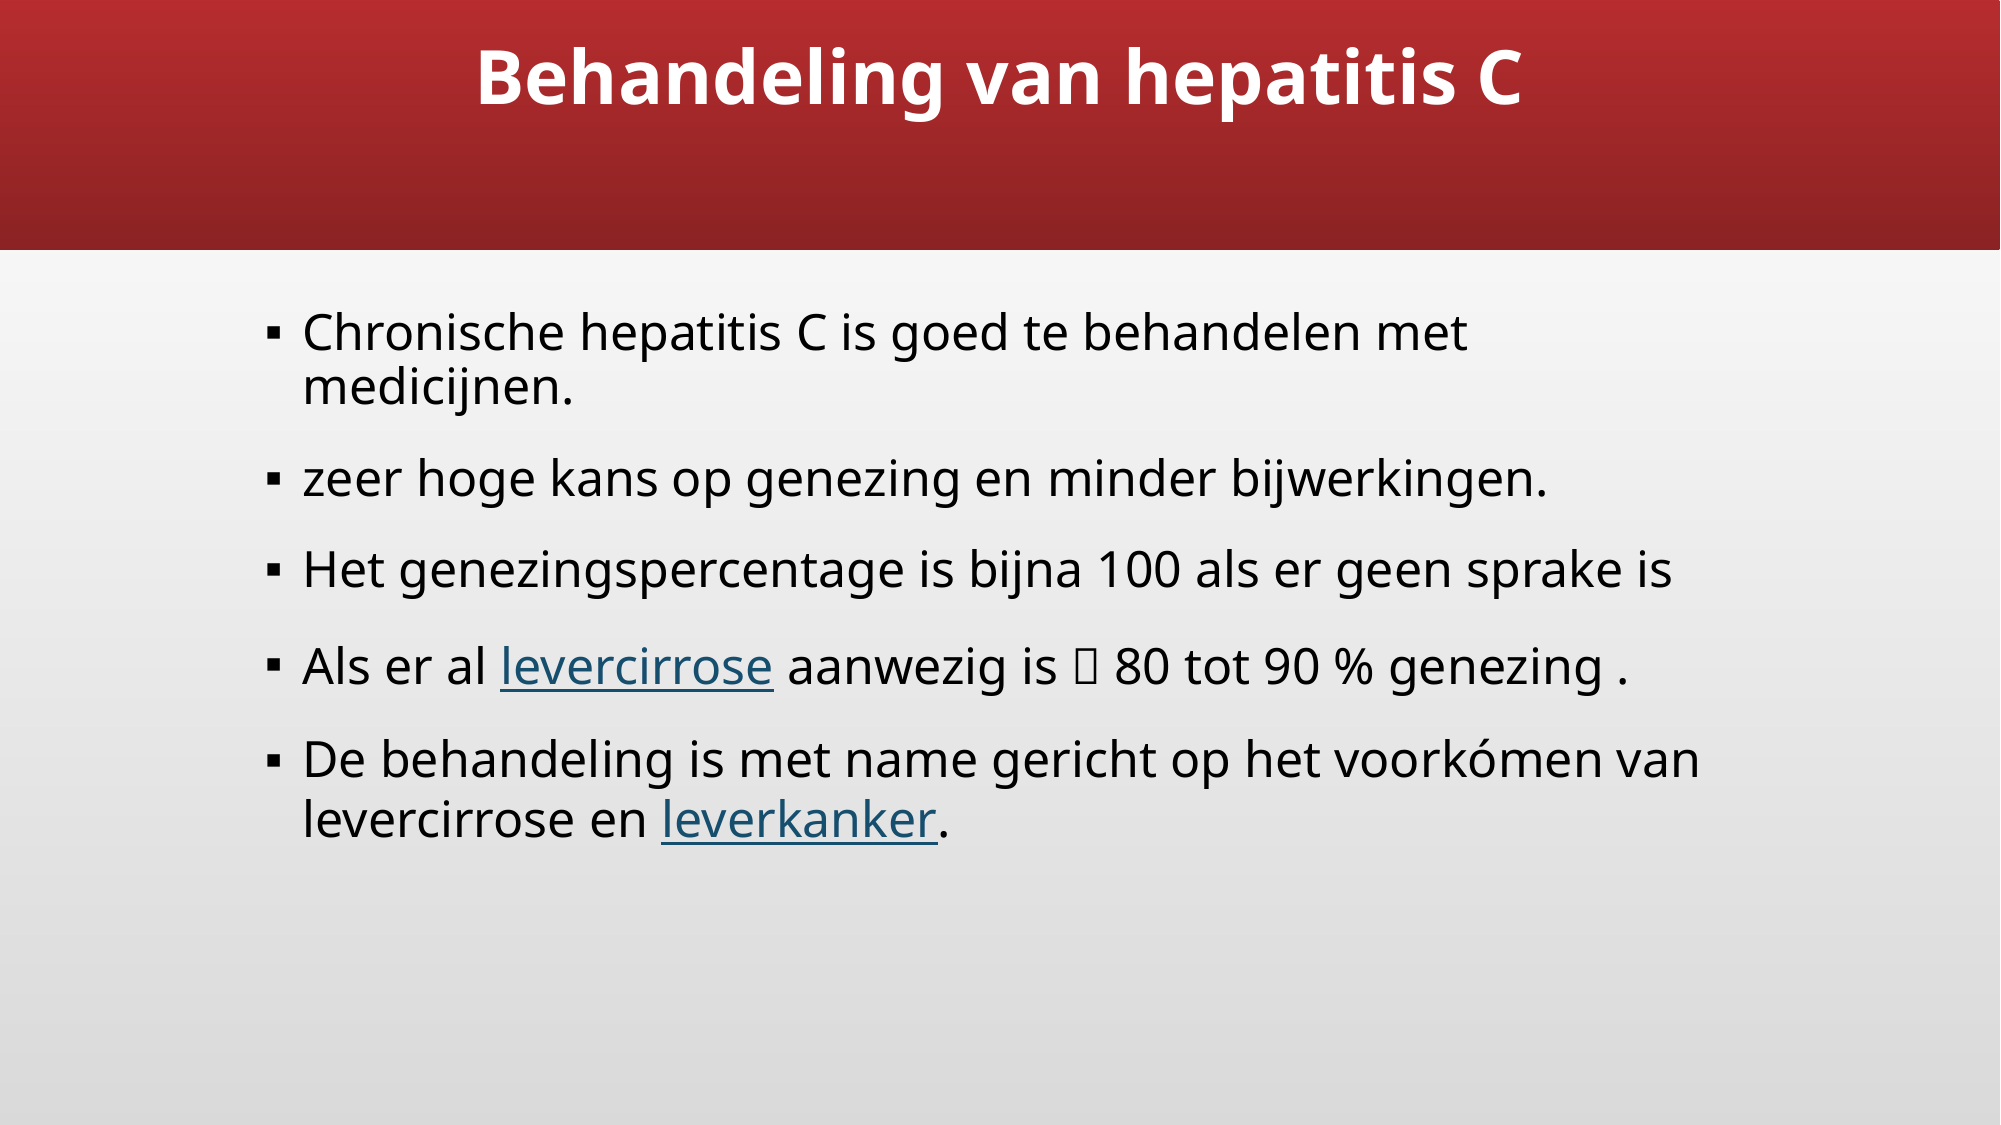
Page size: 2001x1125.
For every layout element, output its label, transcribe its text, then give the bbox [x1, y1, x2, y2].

title Behandeling van hepatitis C [174, 16, 1825, 234]
list Chronische hepatitis C is goed te behandelen met medicijnen. zeer hoge kans op genezing en minder bijwerkingen. Het genezingspercentage is bijna 100 als er geen sprake is Als er al levercirrose aanwezig is  80 tot 90 % genezing . De behandeling is met name gericht op het voorkómen van levercirrose en leverkanker. [249, 299, 1750, 1050]
